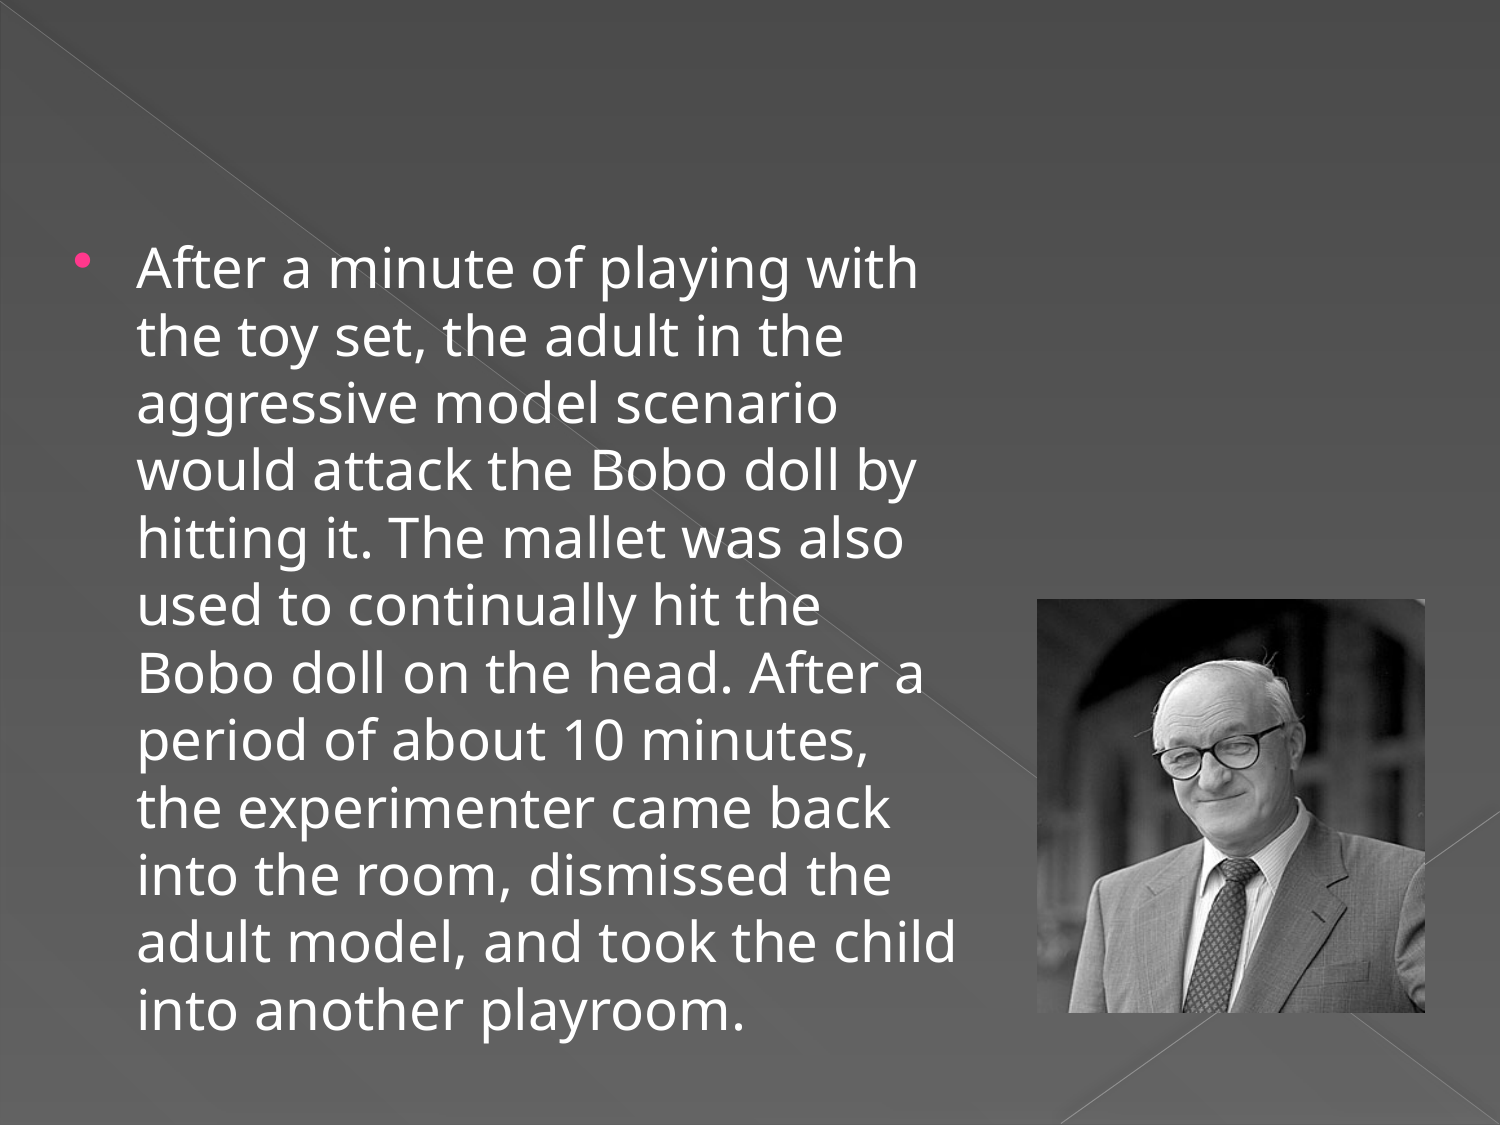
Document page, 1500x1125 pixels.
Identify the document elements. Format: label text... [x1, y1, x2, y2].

picture [1037, 599, 1426, 1013]
list After a minute of playing with the toy set, the adult in the aggressive model scenario would attack the Bobo doll by hitting it. The mallet was also used to continually hit the Bobo doll on the head. After a period of about 10 minutes, the experimenter came back into the room, dismissed the adult model, and took the child into another playroom. [50, 224, 975, 1059]
